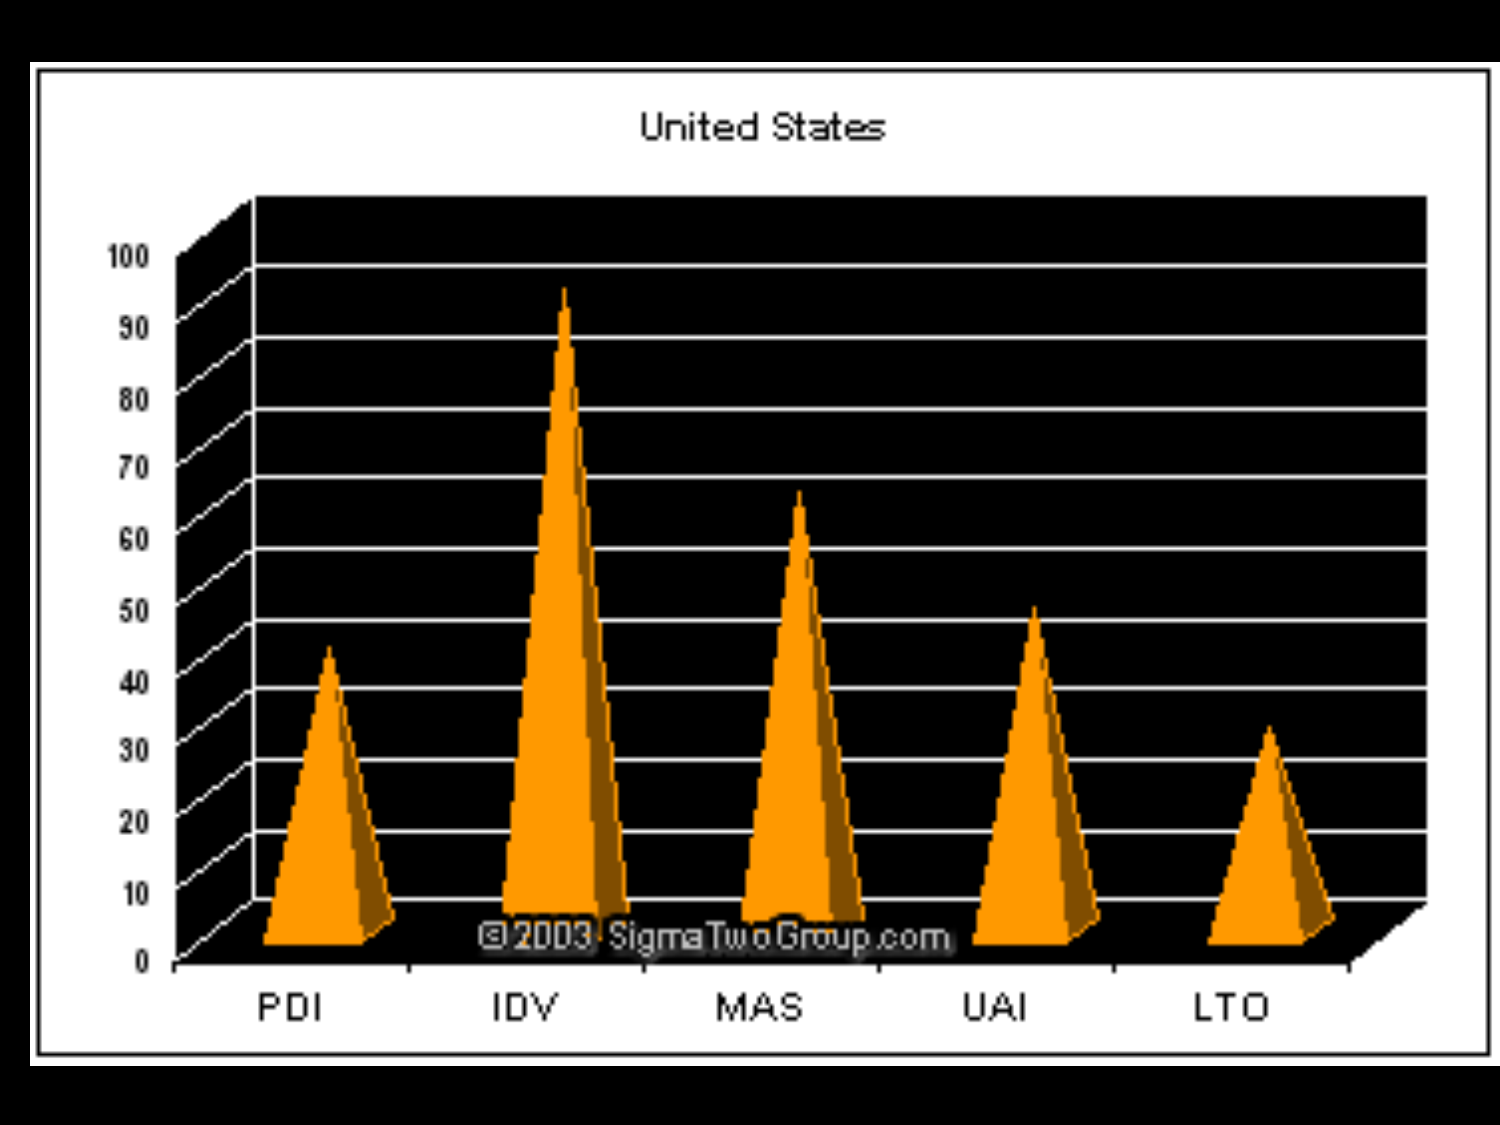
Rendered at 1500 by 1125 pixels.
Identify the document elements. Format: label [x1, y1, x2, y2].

list [30, 62, 1500, 1067]
